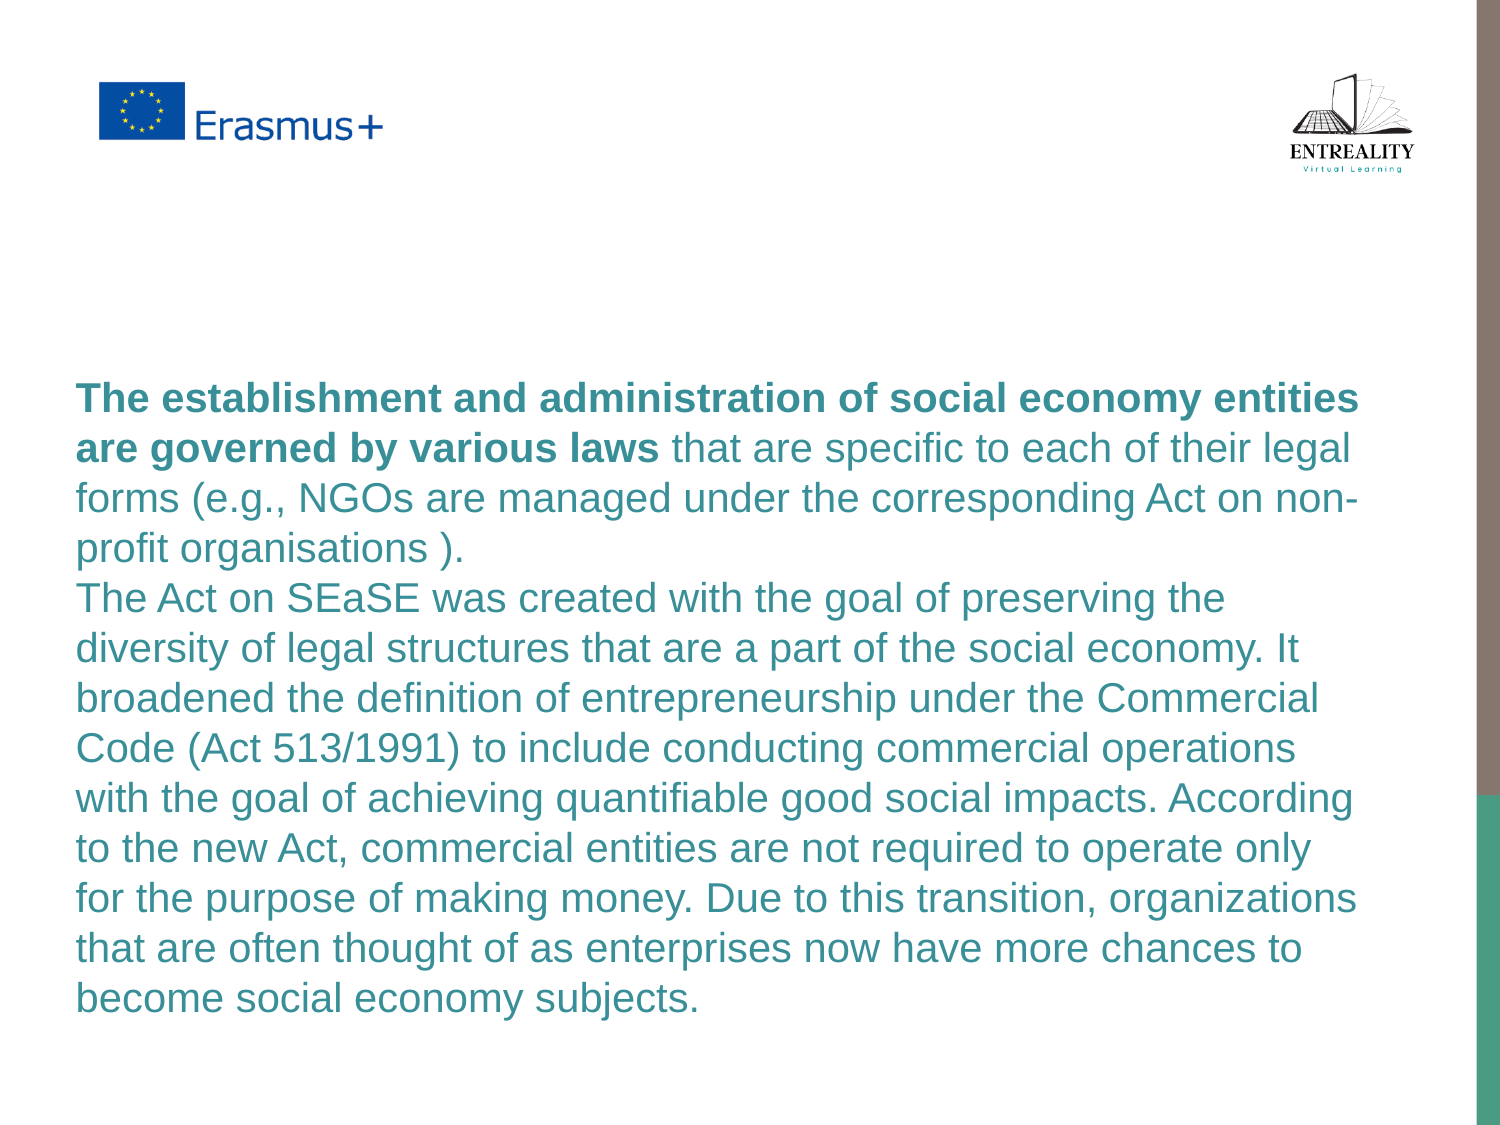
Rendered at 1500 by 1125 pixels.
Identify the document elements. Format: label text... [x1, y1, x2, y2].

title The establishment and administration of social economy entities are governed by various laws that are specific to each of their legal forms (e.g., NGOs are managed under the corresponding Act on non-profit organisations ). The Act on SEaSE was created with the goal of preserving the diversity of legal structures that are a part of the social economy. It broadened the definition of entrepreneurship under the Commercial Code (Act 513/1991) to include conducting commercial operations with the goal of achieving quantifiable good social impacts. According to the new Act, commercial entities are not required to operate only for the purpose of making money. Due to this transition, organizations that are often thought of as enterprises now have more chances to become social economy subjects. [60, 382, 1385, 1010]
picture [81, 64, 399, 156]
picture [1246, 17, 1458, 229]
subtitle [105, 656, 1301, 751]
